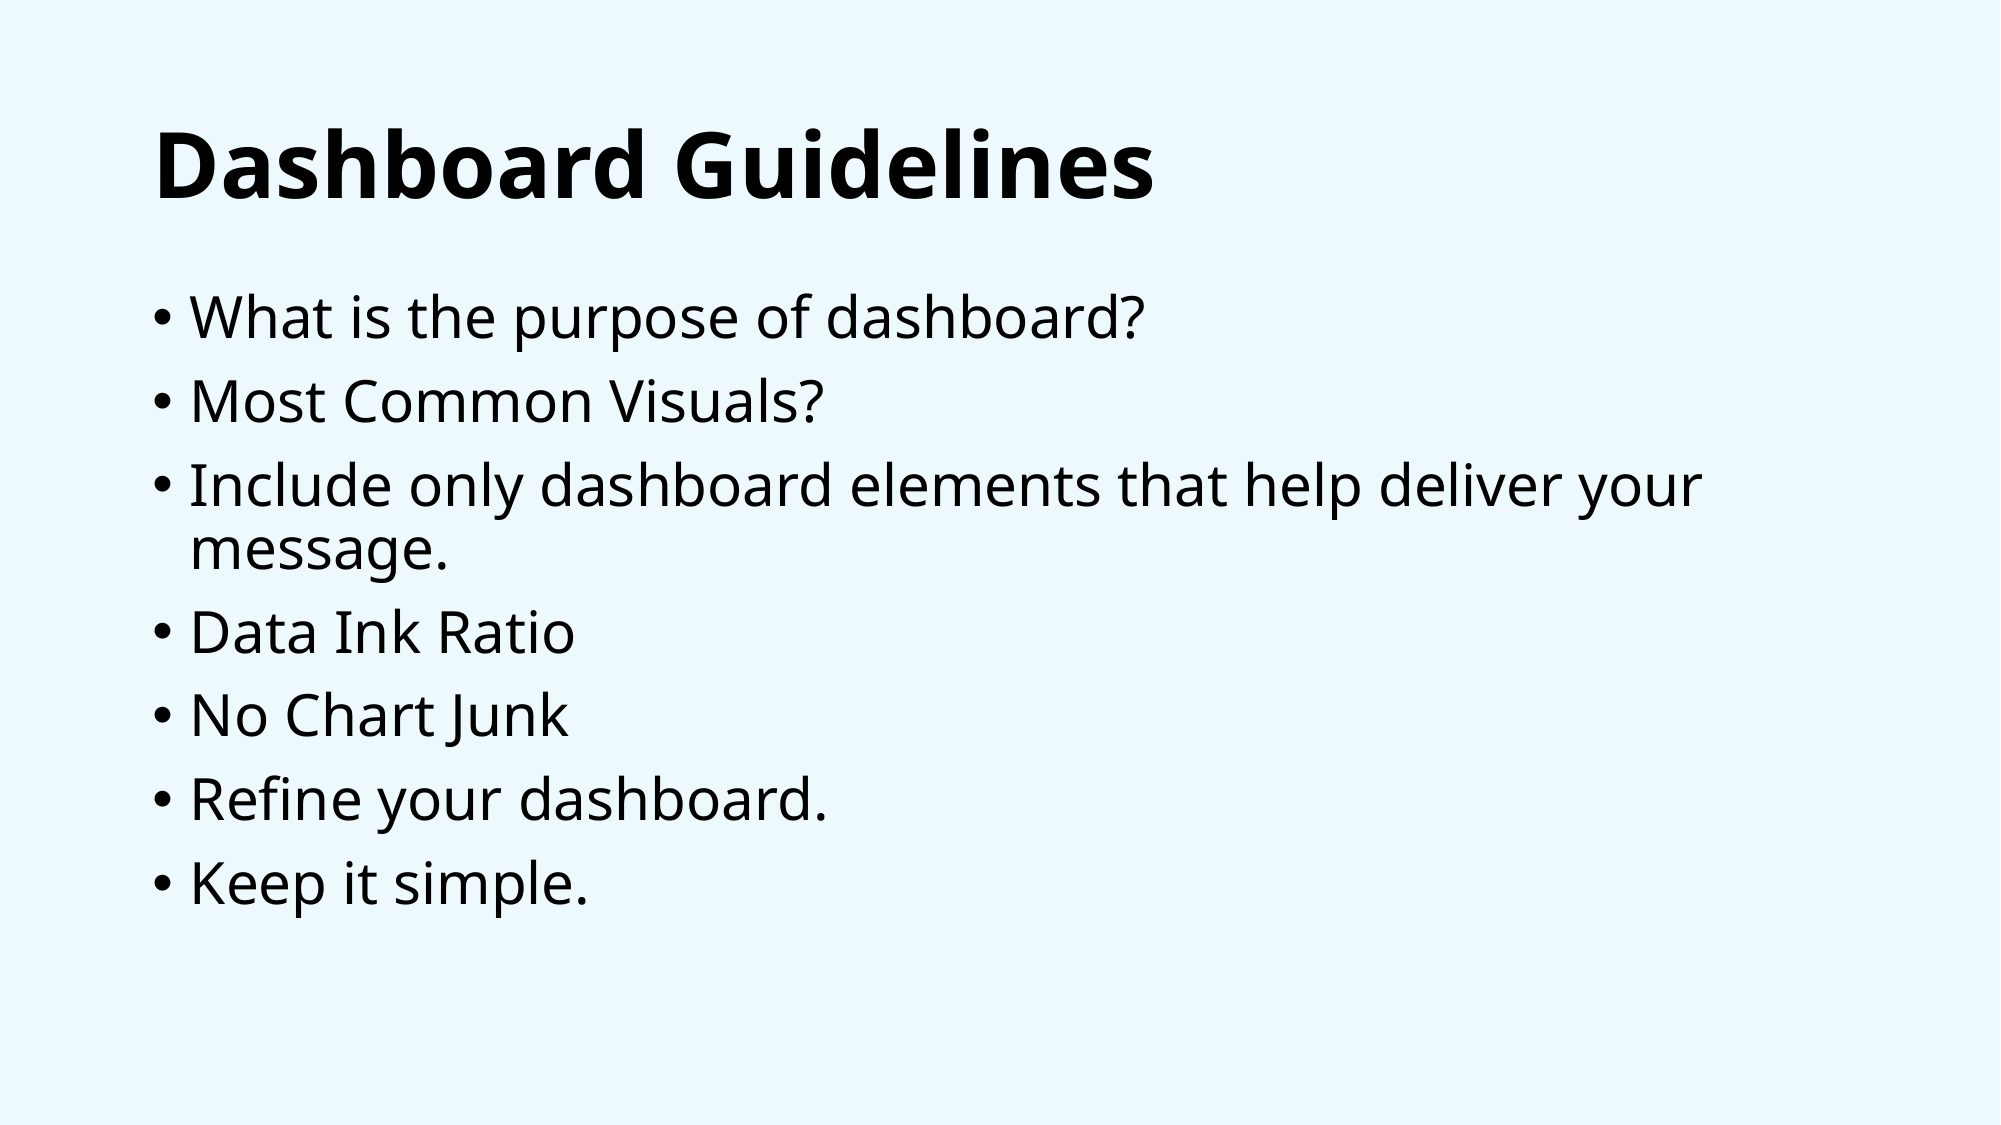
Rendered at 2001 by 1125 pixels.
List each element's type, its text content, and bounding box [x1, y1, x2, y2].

title Dashboard Guidelines [137, 59, 1863, 278]
list What is the purpose of dashboard? Most Common Visuals? Include only dashboard elements that help deliver your message. Data Ink Ratio No Chart Junk Refine your dashboard. Keep it simple. [137, 280, 1863, 995]
